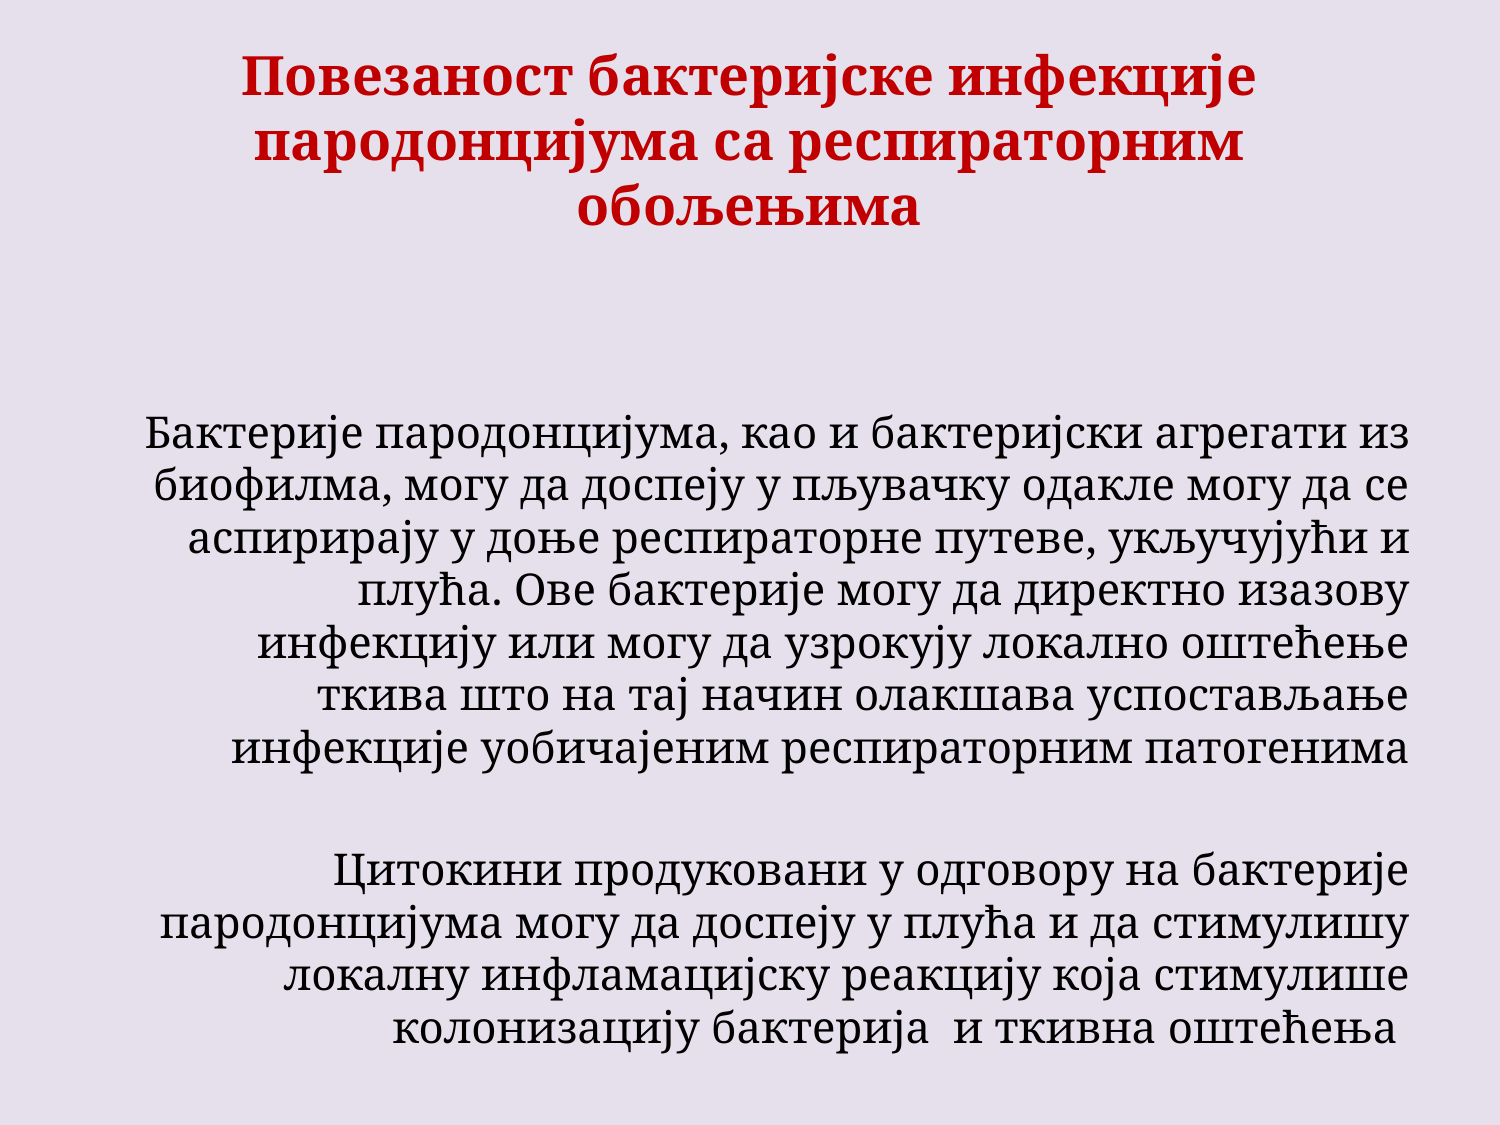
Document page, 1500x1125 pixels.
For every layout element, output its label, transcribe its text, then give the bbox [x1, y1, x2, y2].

list Бактерије пародонцијума, као и бактеријски агрегати из биофилма, могу да доспеју у пљувачку одакле могу да се аспирирају у доње респираторне путеве, укључујући и плућа. Ове бактерије могу да директно изазову инфекцију или могу да узрокују локално оштећење ткива што на тај начин олакшава успостављање инфекције уобичајеним респираторним патогенима Цитокини продуковани у одговору на бактерије пародонцијума могу да доспеју у плућа и да стимулишу локалну инфламацијску реакцију која стимулише колонизацију бактерија и ткивна оштећења [74, 396, 1426, 1059]
title Повезаност бактеријске инфекције пародонцијума са респираторним обољењима [74, 44, 1426, 233]
